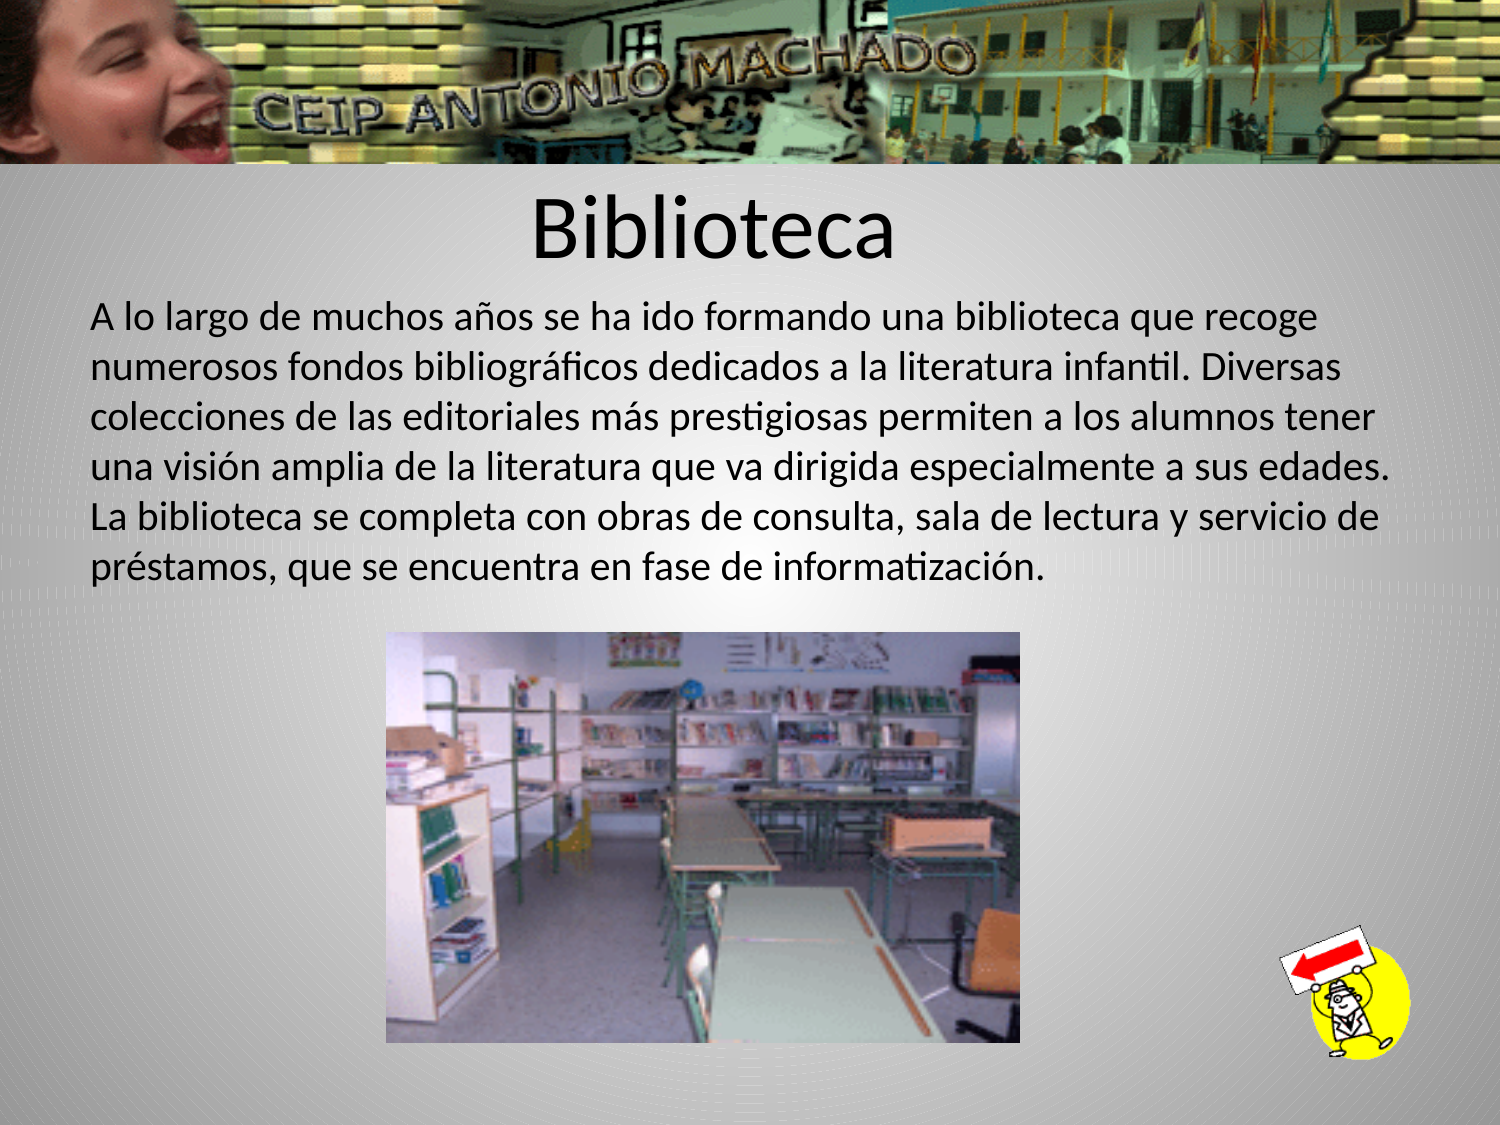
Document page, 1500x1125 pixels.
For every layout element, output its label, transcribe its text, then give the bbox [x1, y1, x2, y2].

picture [1277, 925, 1425, 1063]
title Biblioteca [515, 176, 1010, 281]
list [0, 0, 1500, 165]
picture [386, 632, 1020, 1044]
list A lo largo de muchos años se ha ido formando una biblioteca que recoge numerosos fondos bibliográficos dedicados a la literatura infantil. Diversas colecciones de las editoriales más prestigiosas permiten a los alumnos tener una visión amplia de la literatura que va dirigida especialmente a sus edades. La biblioteca se completa con obras de consulta, sala de lectura y servicio de préstamos, que se encuentra en fase de informatización. [74, 281, 1430, 1006]
